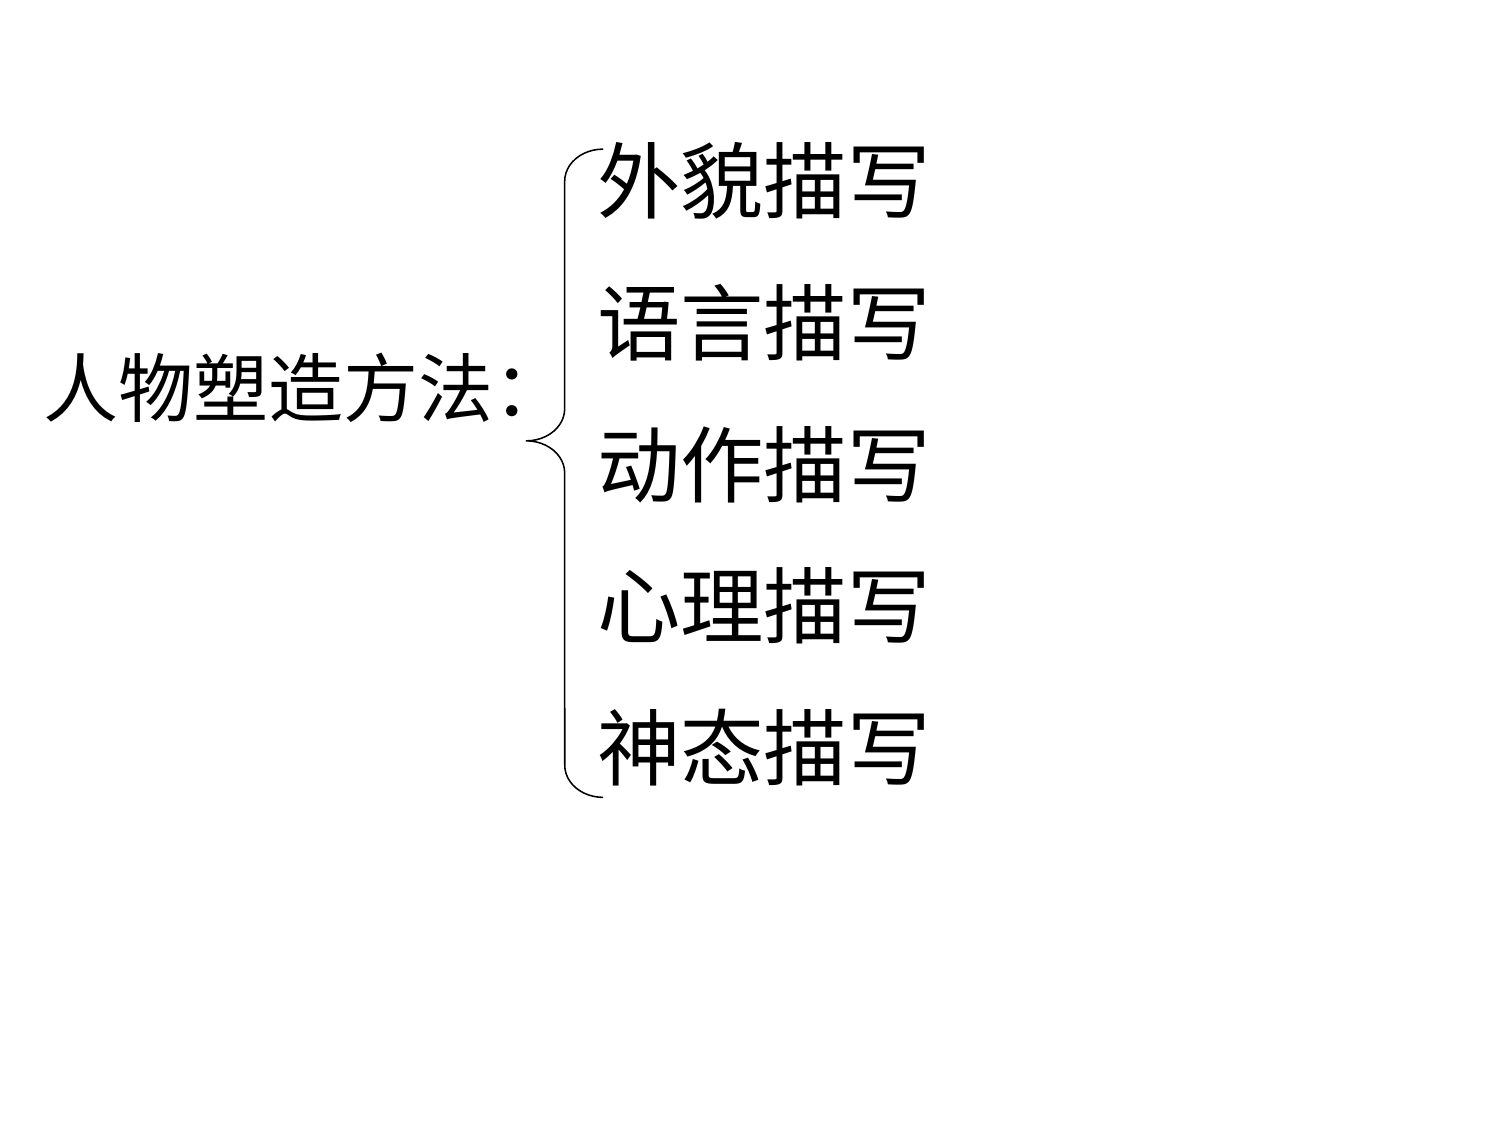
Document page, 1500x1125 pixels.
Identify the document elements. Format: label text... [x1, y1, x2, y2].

text_box 人物塑造方法： [28, 334, 564, 440]
text_box [526, 154, 582, 792]
text_box 外貌描写 语言描写 动作描写 心理描写 神态描写 [582, 121, 1339, 804]
